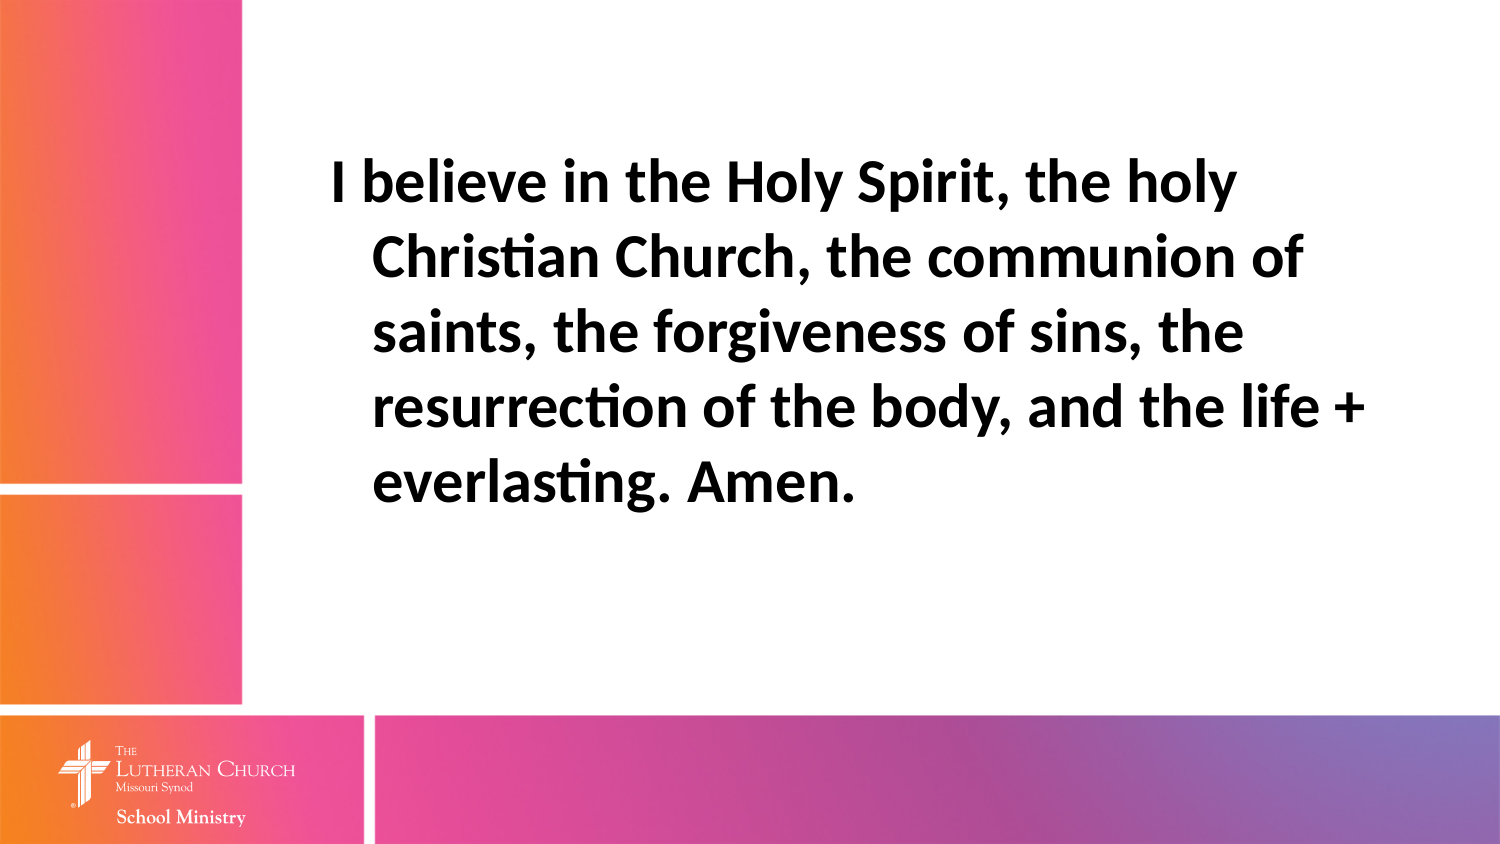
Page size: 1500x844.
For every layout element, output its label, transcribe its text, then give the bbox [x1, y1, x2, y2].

picture [0, 0, 1500, 844]
list I believe in the Holy Spirit, the holy Christian Church, the communion of saints, the forgiveness of sins, the resurrection of the body, and the life + everlasting. Amen. [315, 44, 1429, 688]
